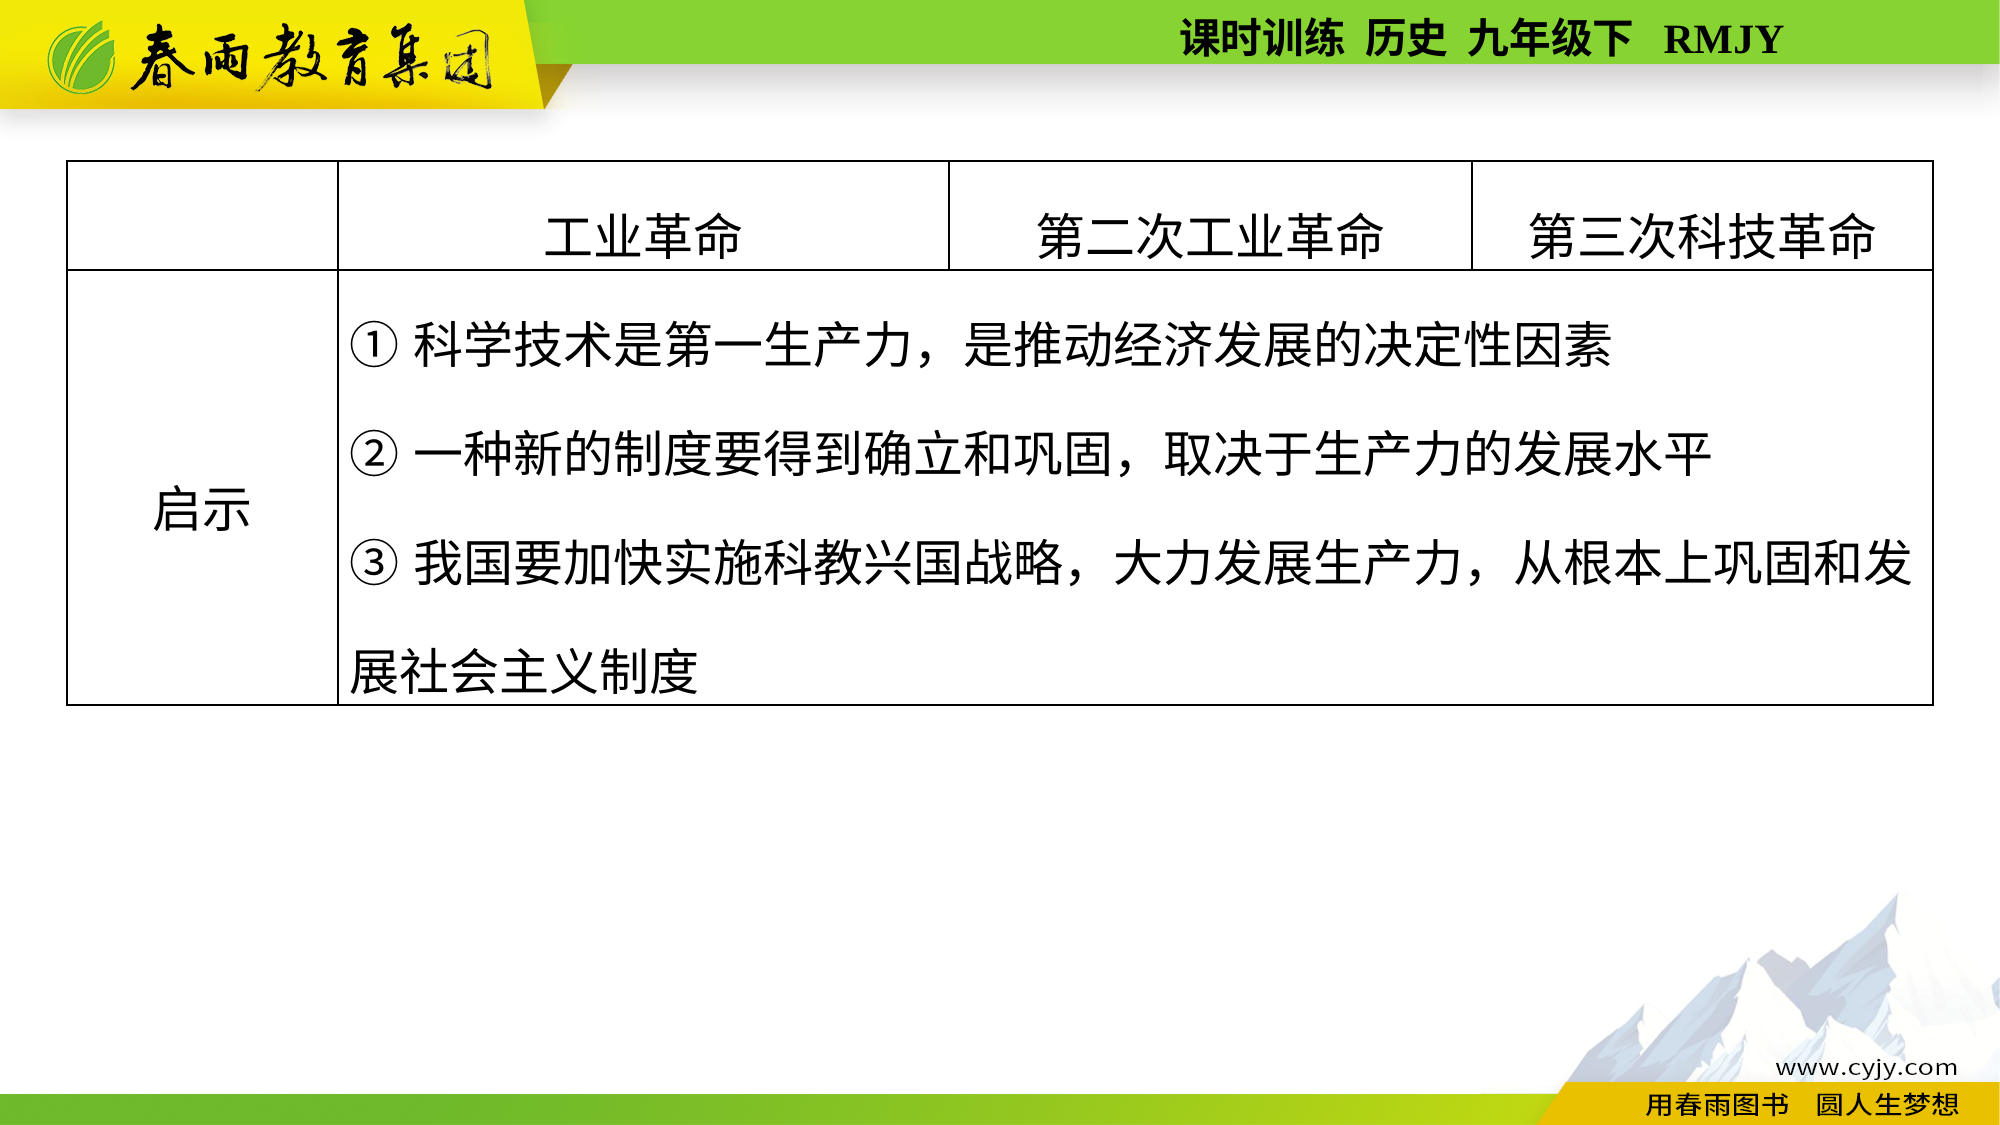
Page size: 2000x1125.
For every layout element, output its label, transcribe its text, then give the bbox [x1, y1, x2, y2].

picture [0, 0, 2000, 1125]
table_header 第二次工业革命 [950, 162, 1471, 269]
table_header 工业革命 [339, 162, 948, 269]
table_header [68, 162, 337, 269]
table_cell ①科学技术是第一生产力，是推动经济发展的决定性因素 ②一种新的制度要得到确立和巩固，取决于生产力的发展水平 ③我国要加快实施科教兴国战略，大力发展生产力，从根本上巩固和发展社会主义制度 [339, 271, 1932, 704]
table_header 第三次科技革命 [1473, 162, 1932, 269]
table_cell 启示 [68, 271, 337, 704]
